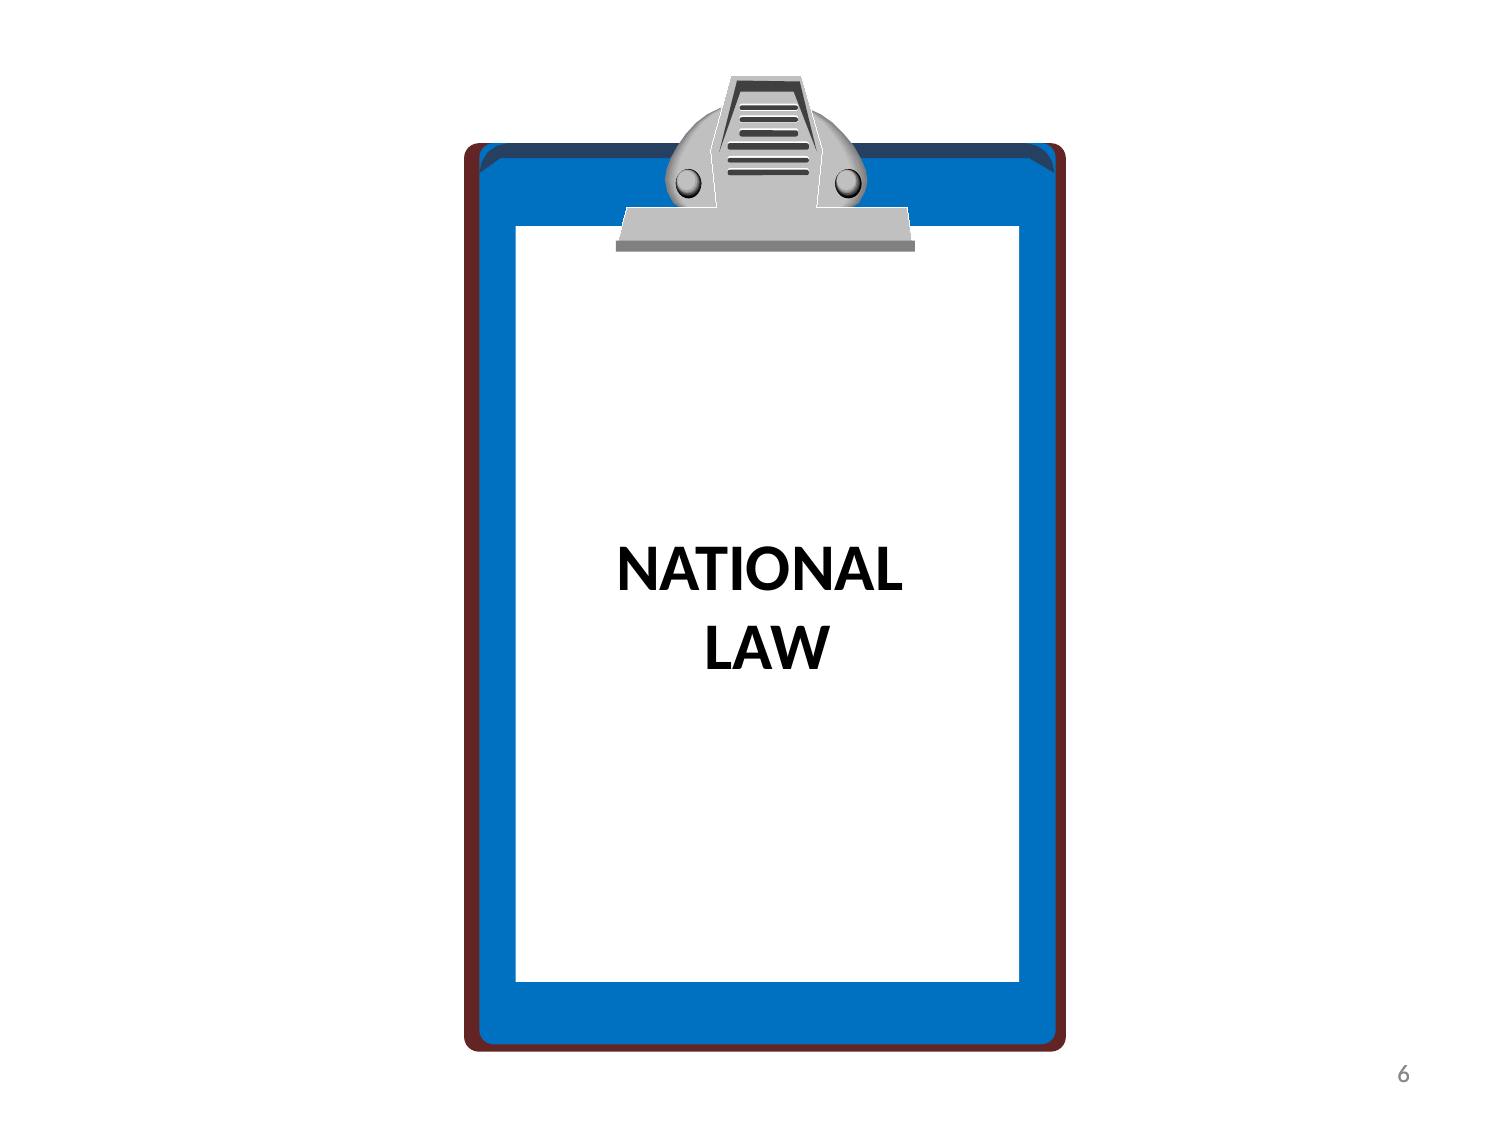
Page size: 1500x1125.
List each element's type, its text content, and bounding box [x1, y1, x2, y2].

slide_number 6 [1074, 1042, 1425, 1103]
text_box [463, 74, 1067, 1056]
